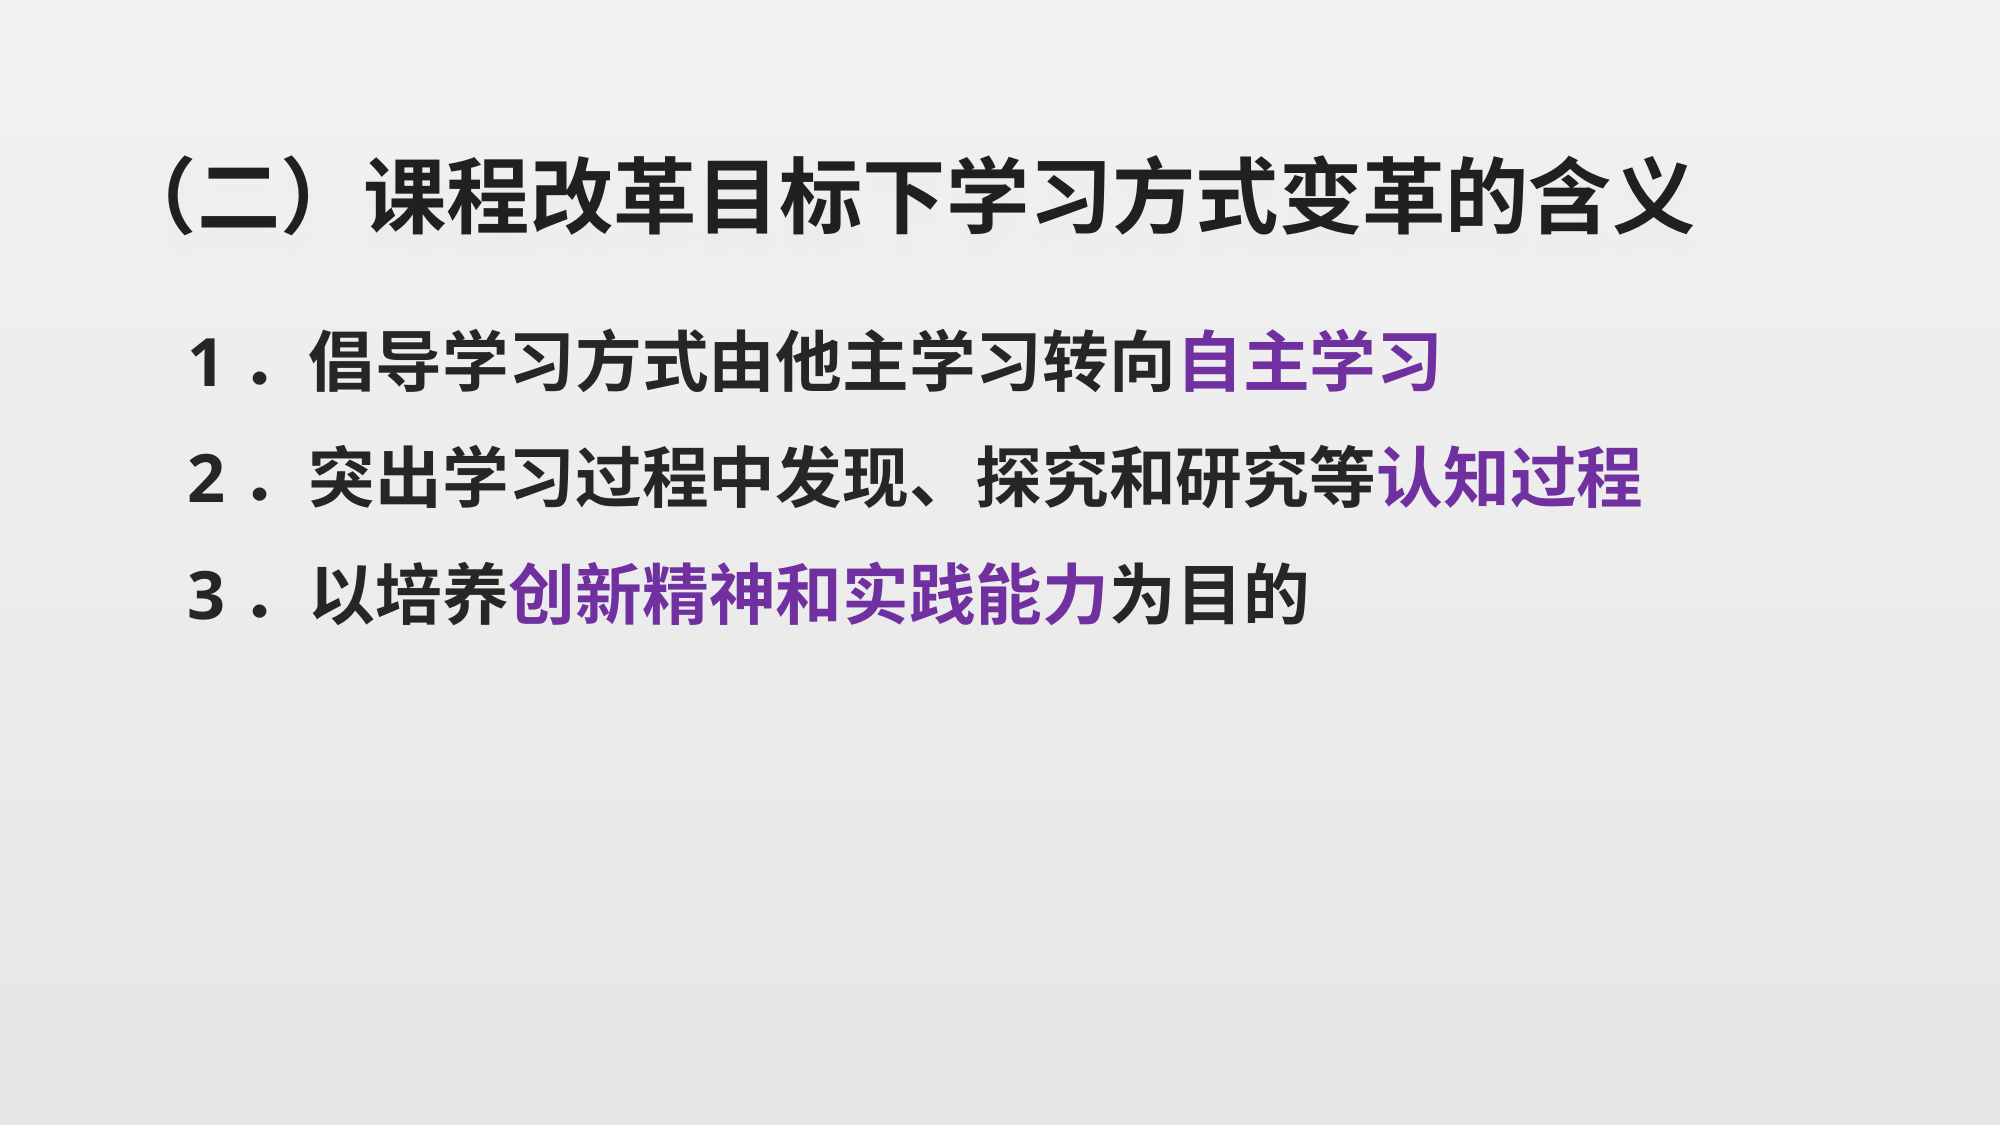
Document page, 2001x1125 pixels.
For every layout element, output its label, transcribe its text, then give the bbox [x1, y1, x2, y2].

list 1．倡导学习方式由他主学习转向自主学习 2．突出学习过程中发现、探究和研究等认知过程 3．以培养创新精神和实践能力为目的 [172, 296, 1898, 1031]
title （二）课程改革目标下学习方式变革的含义 [98, 35, 1824, 254]
